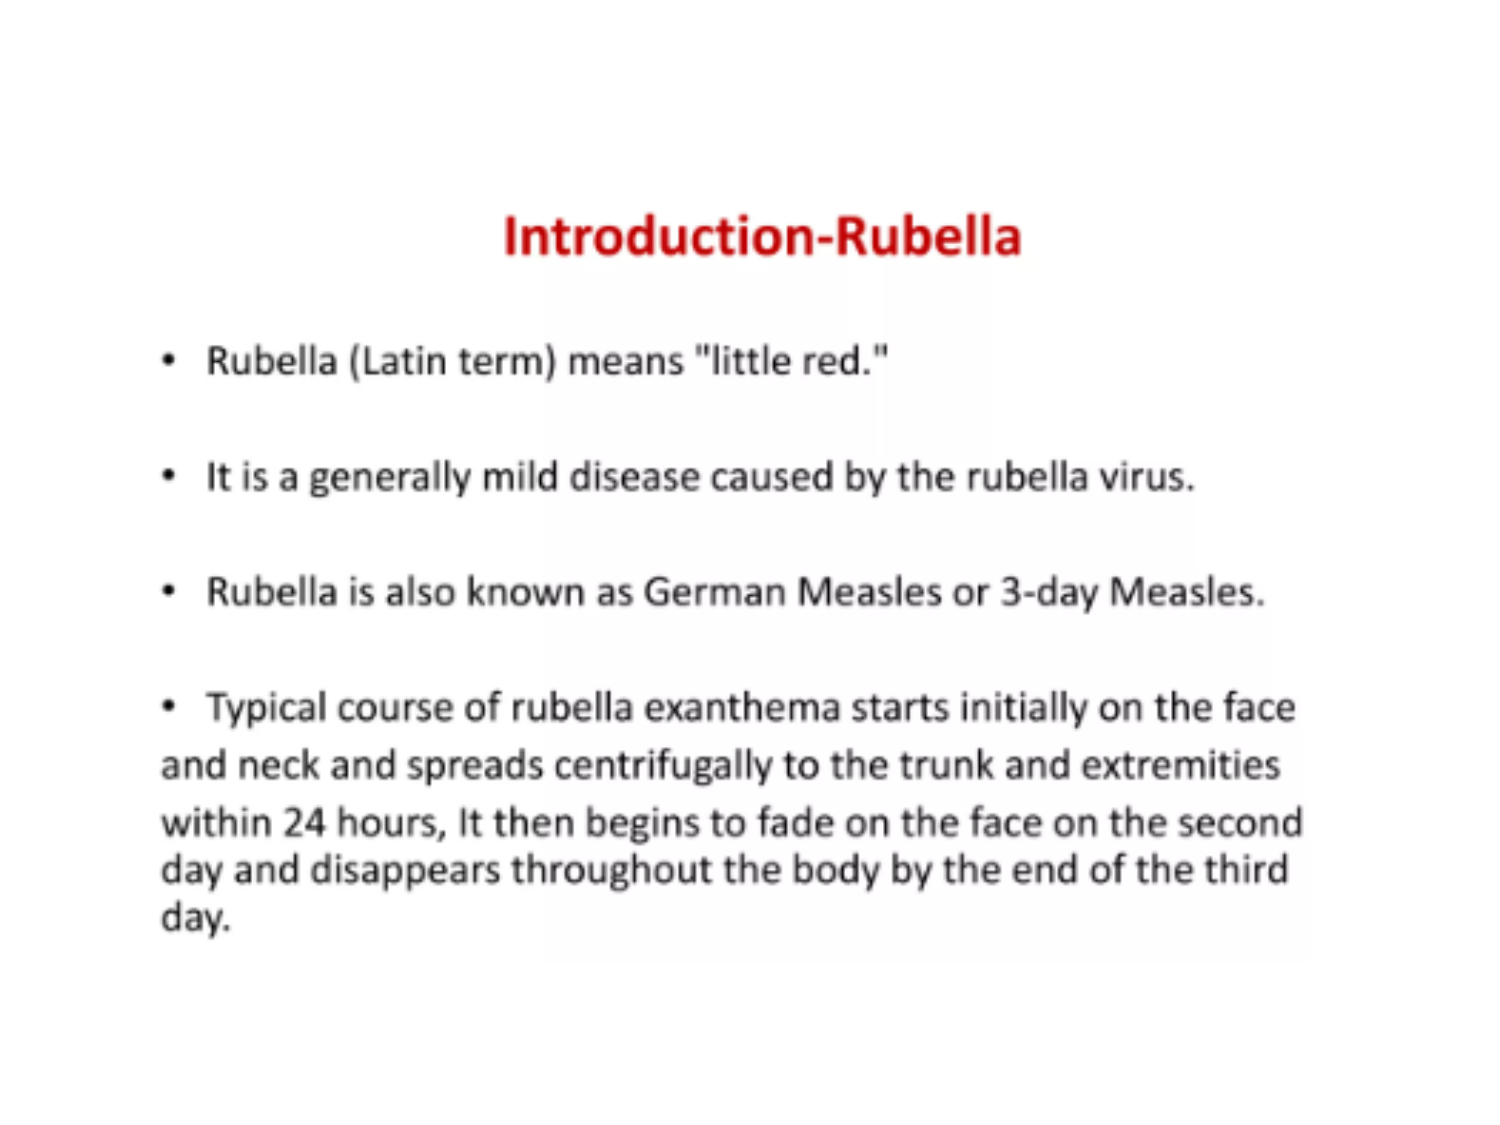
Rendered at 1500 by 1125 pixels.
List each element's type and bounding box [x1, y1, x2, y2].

picture [137, 187, 1324, 963]
